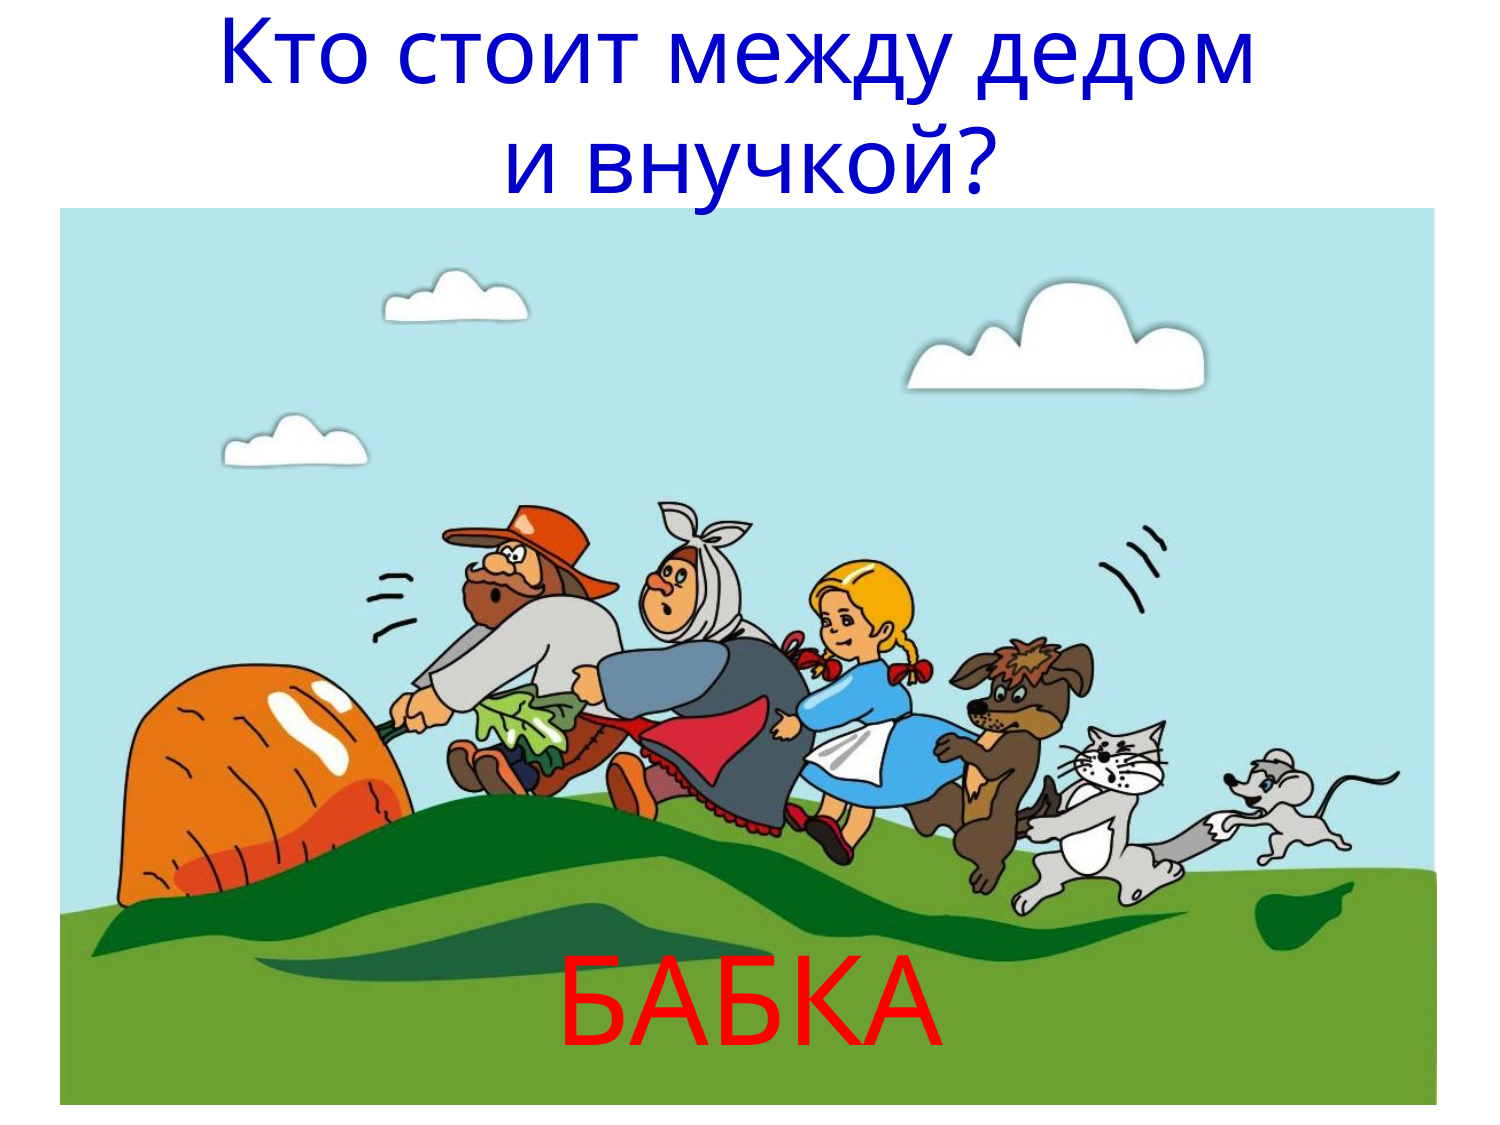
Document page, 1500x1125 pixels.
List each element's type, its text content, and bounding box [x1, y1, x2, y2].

picture [60, 208, 1437, 1105]
text_box Кто стоит между дедом и внучкой? [0, 22, 1500, 181]
